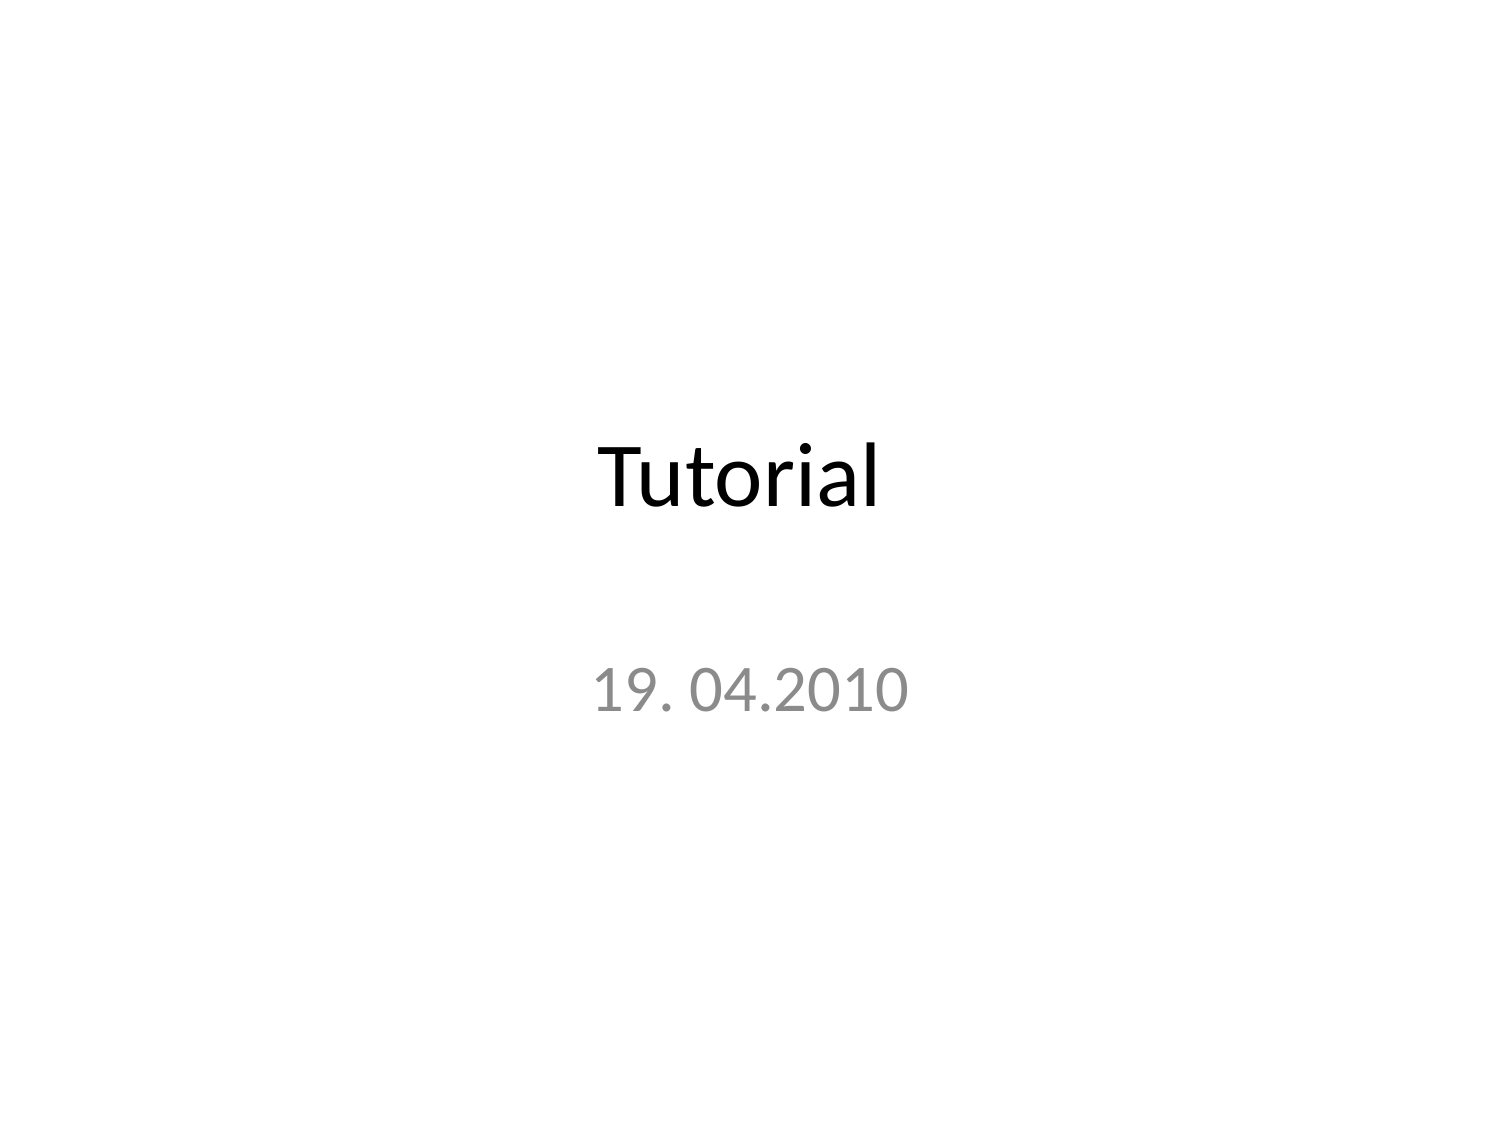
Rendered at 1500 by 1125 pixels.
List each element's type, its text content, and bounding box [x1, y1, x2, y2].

title Tutorial [112, 349, 1388, 591]
subtitle 19. 04.2010 [225, 637, 1275, 925]
